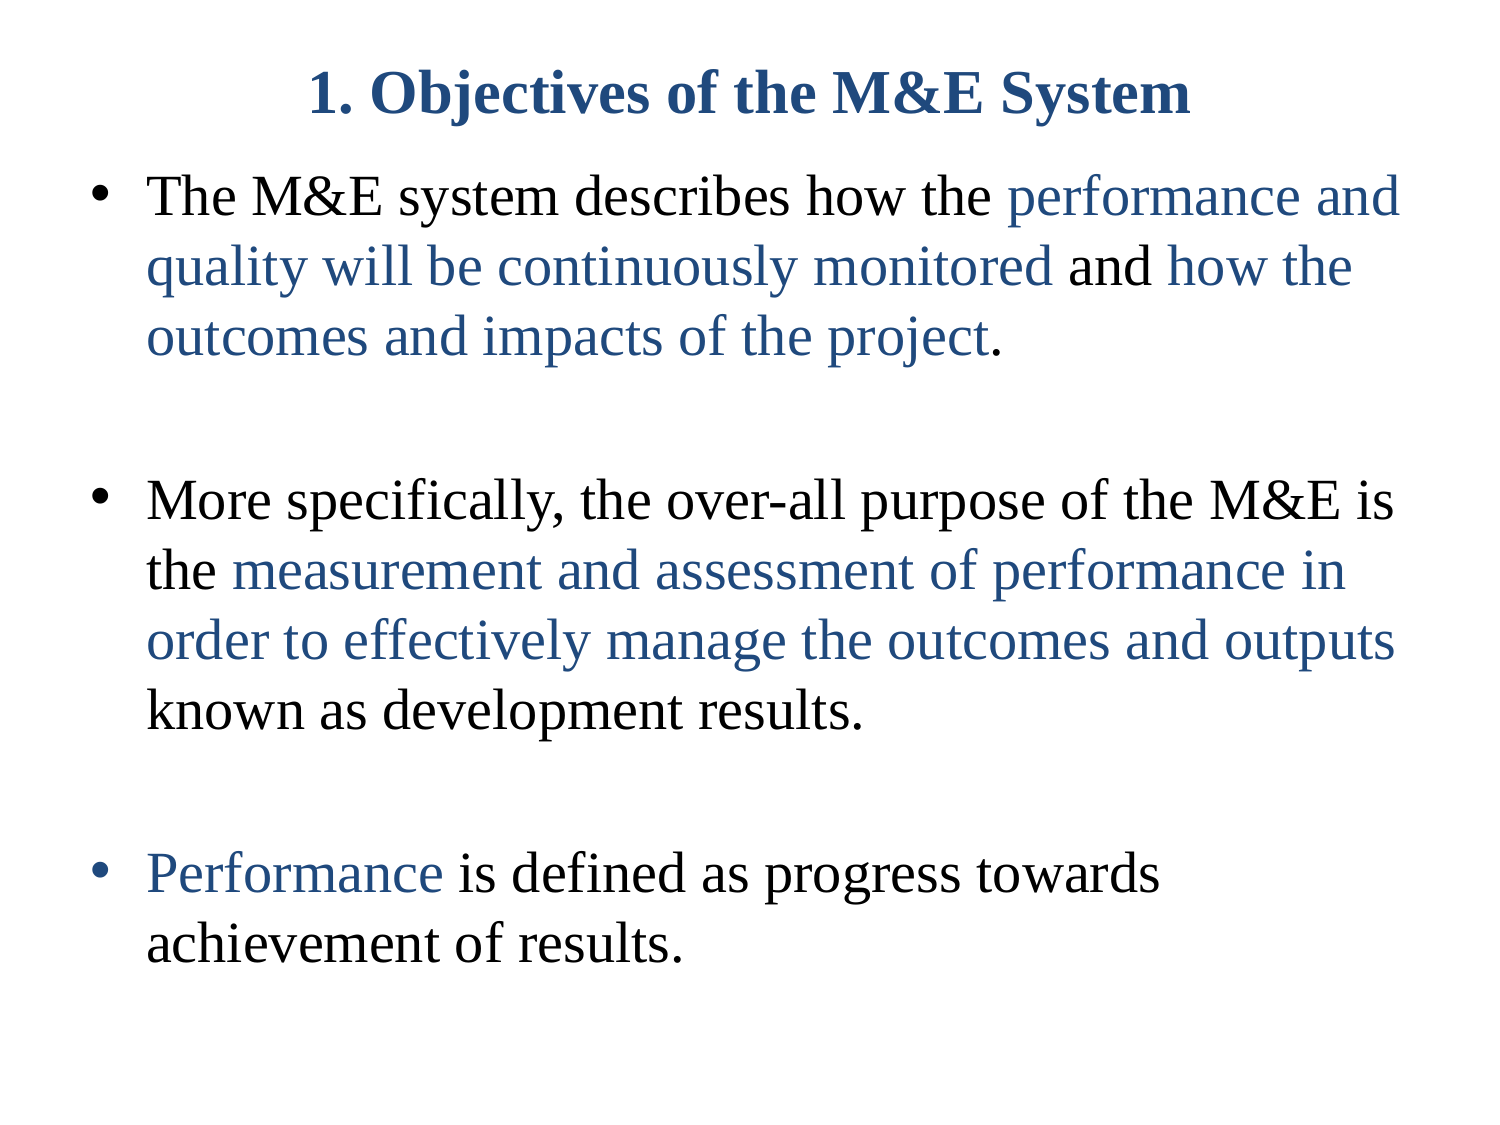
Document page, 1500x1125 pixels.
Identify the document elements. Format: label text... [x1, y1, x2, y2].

list The M&E system describes how the performance and quality will be continuously monitored and how the outcomes and impacts of the project. More specifically, the over-all purpose of the M&E is the measurement and assessment of performance in order to effectively manage the outcomes and outputs known as development results. Performance is defined as progress towards achievement of results. [74, 149, 1426, 1076]
title 1. Objectives of the M&E System [74, 44, 1426, 149]
